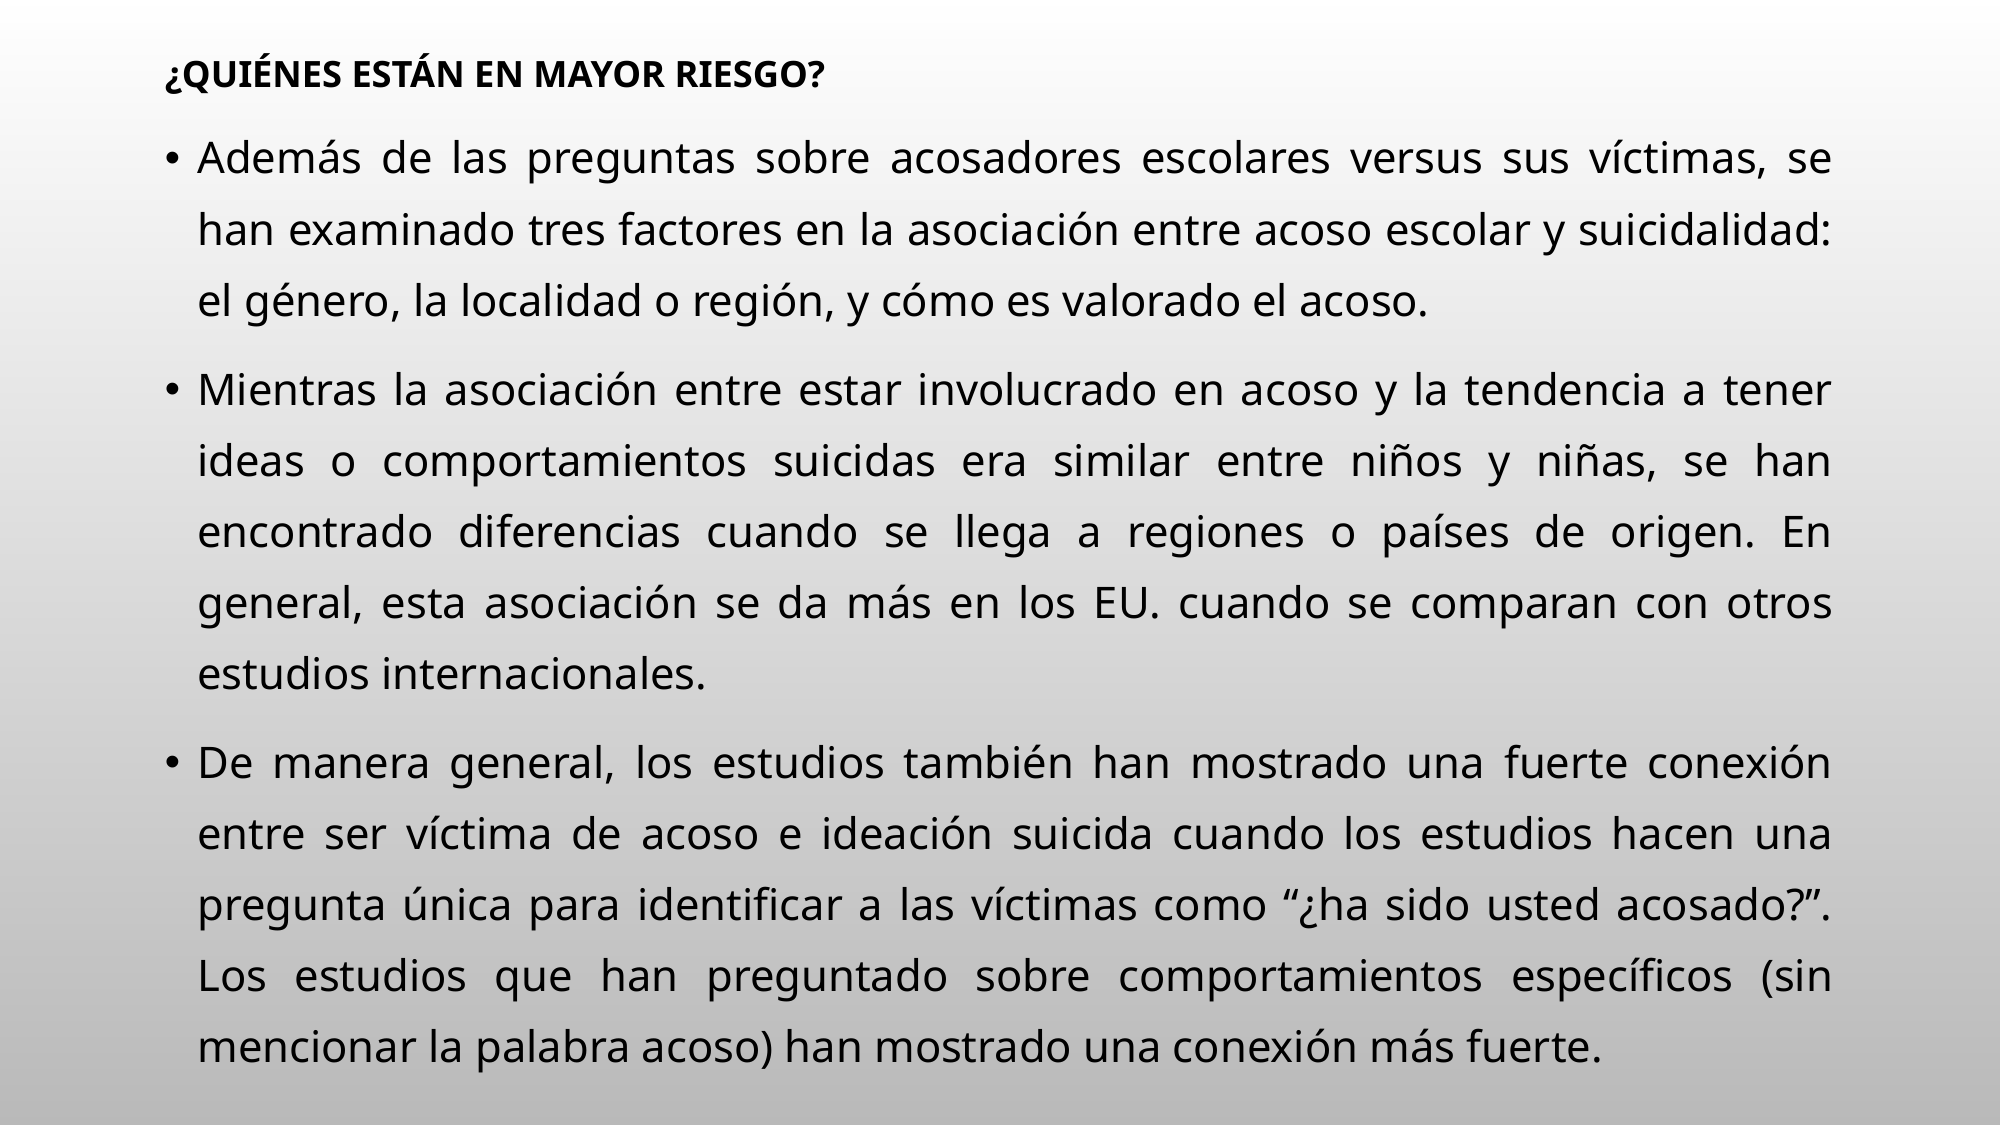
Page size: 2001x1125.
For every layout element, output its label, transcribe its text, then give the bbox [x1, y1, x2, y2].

list ¿quiénes están en mayor riesgo? Además de las preguntas sobre acosadores escolares versus sus víctimas, se han examinado tres factores en la asociación entre acoso escolar y suicidalidad: el género, la localidad o región, y cómo es valorado el acoso. Mientras la asociación entre estar involucrado en acoso y la tendencia a tener ideas o comportamientos suicidas era similar entre niños y niñas, se han encontrado diferencias cuando se llega a regiones o países de origen. En general, esta asociación se da más en los EU. cuando se comparan con otros estudios internacionales. De manera general, los estudios también han mostrado una fuerte conexión entre ser víctima de acoso e ideación suicida cuando los estudios hacen una pregunta única para identificar a las víctimas como “¿ha sido usted acosado?”. Los estudios que han preguntado sobre comportamientos específicos (sin mencionar la palabra acoso) han mostrado una conexión más fuerte. [149, 30, 1850, 1093]
